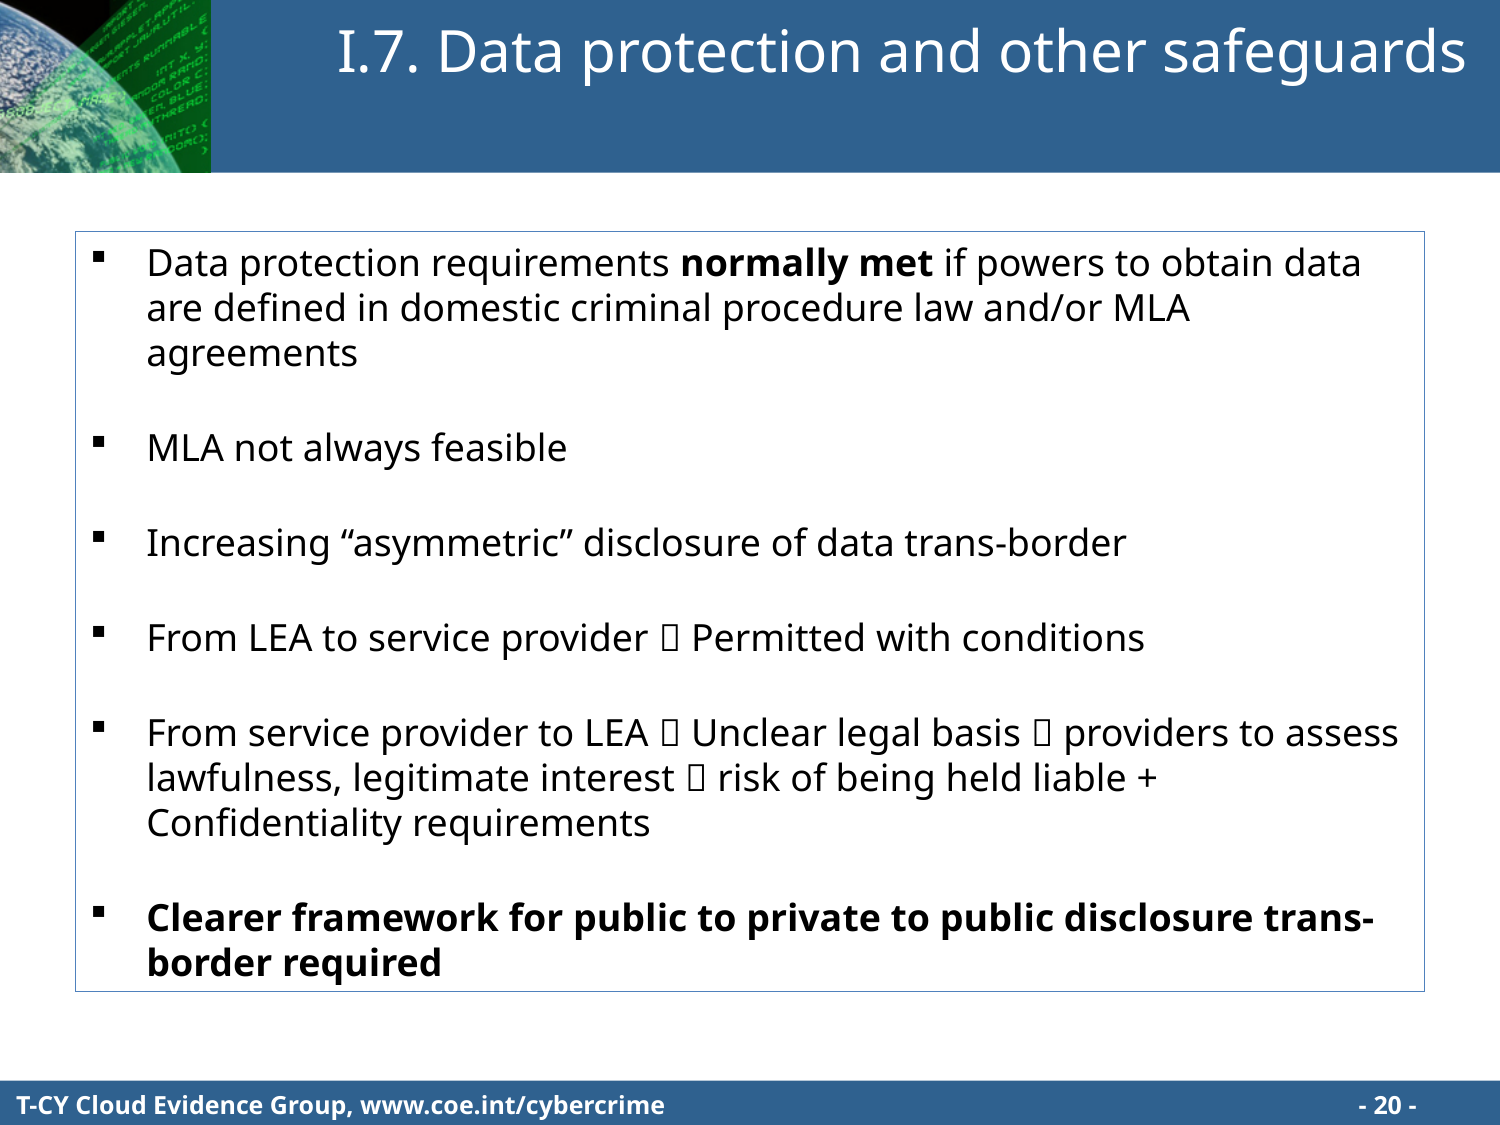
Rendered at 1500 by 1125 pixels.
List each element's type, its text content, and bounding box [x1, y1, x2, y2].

text_box I.7. Data protection and other safeguards [230, 7, 1483, 92]
text_box [214, 0, 1500, 175]
text_box T-CY Cloud Evidence Group, www.coe.int/cybercrime - 20 - [1, 1082, 1500, 1125]
text_box [0, 1079, 1500, 1125]
picture [0, 0, 212, 173]
list Data protection requirements normally met if powers to obtain data are defined in domestic criminal procedure law and/or MLA agreements MLA not always feasible Increasing “asymmetric” disclosure of data trans-border From LEA to service provider  Permitted with conditions From service provider to LEA  Unclear legal basis  providers to assess lawfulness, legitimate interest  risk of being held liable + Confidentiality requirements Clearer framework for public to private to public disclosure trans-border required [75, 231, 1425, 992]
